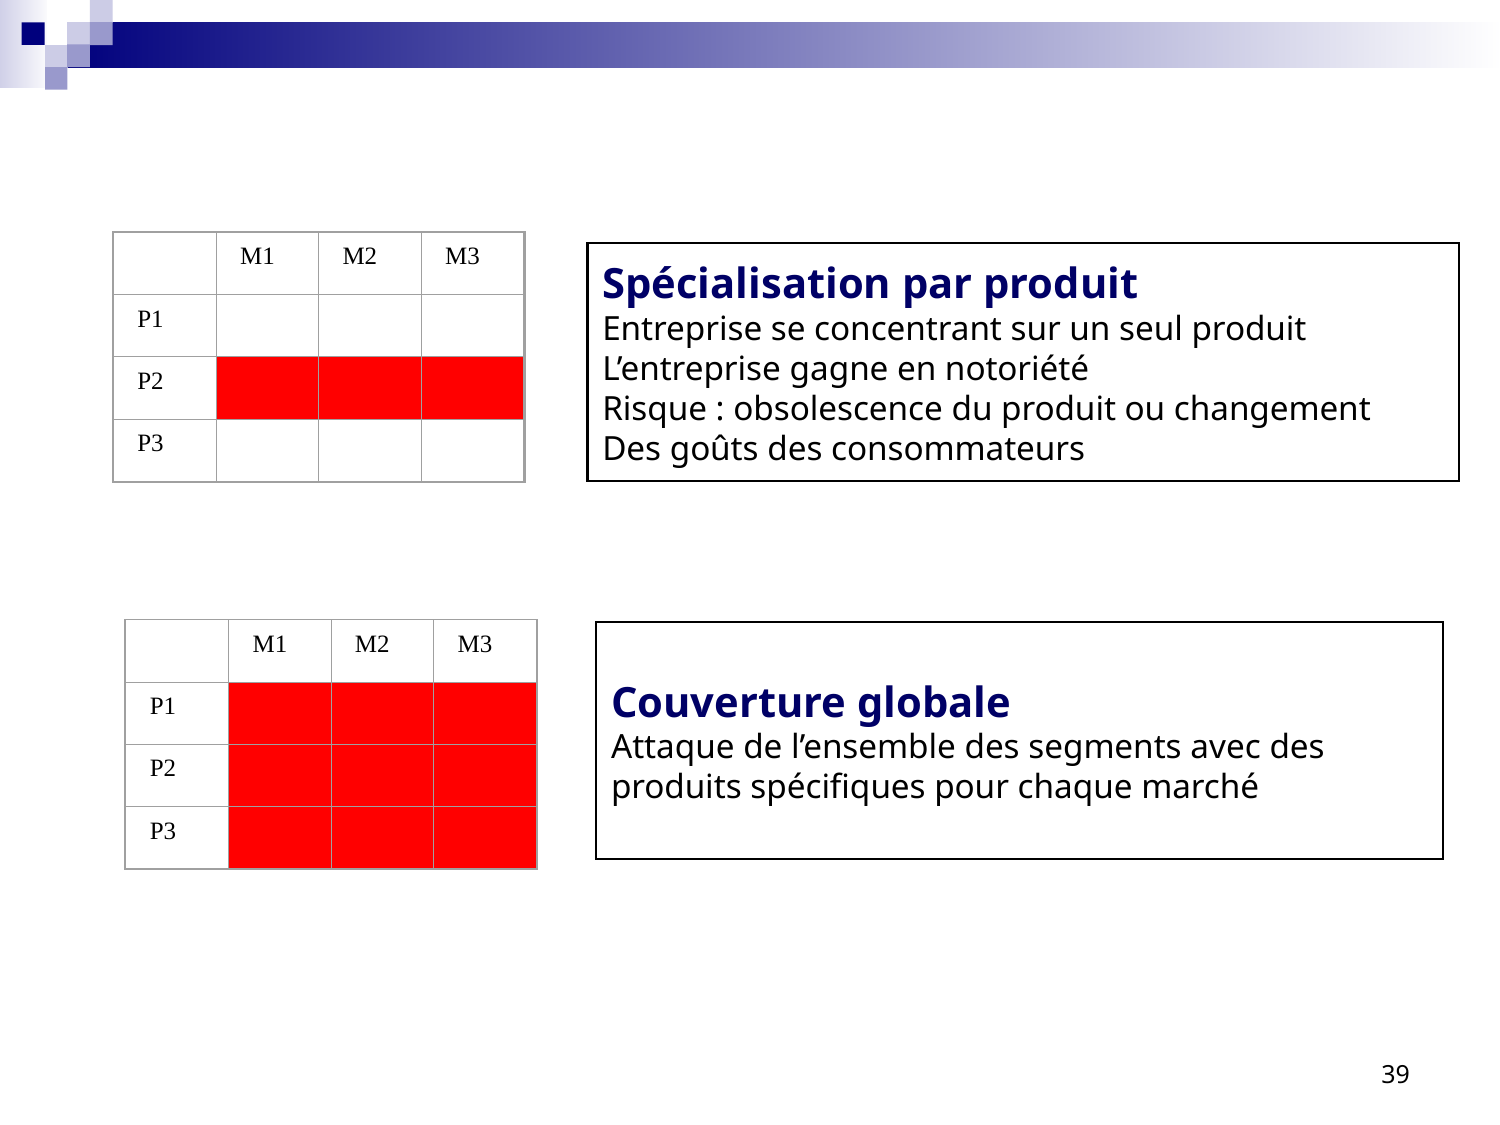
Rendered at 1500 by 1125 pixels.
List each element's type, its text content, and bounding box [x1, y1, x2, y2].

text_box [112, 231, 526, 483]
text_box Couverture globale Attaque de l’ensemble des segments avec des produits spécifiques pour chaque marché [596, 621, 1444, 860]
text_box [124, 619, 538, 870]
slide_number 39 [1074, 1025, 1425, 1100]
text_box Spécialisation par produit Entreprise se concentrant sur un seul produit L’entreprise gagne en notoriété Risque : obsolescence du produit ou changement Des goûts des consommateurs [587, 243, 1459, 481]
